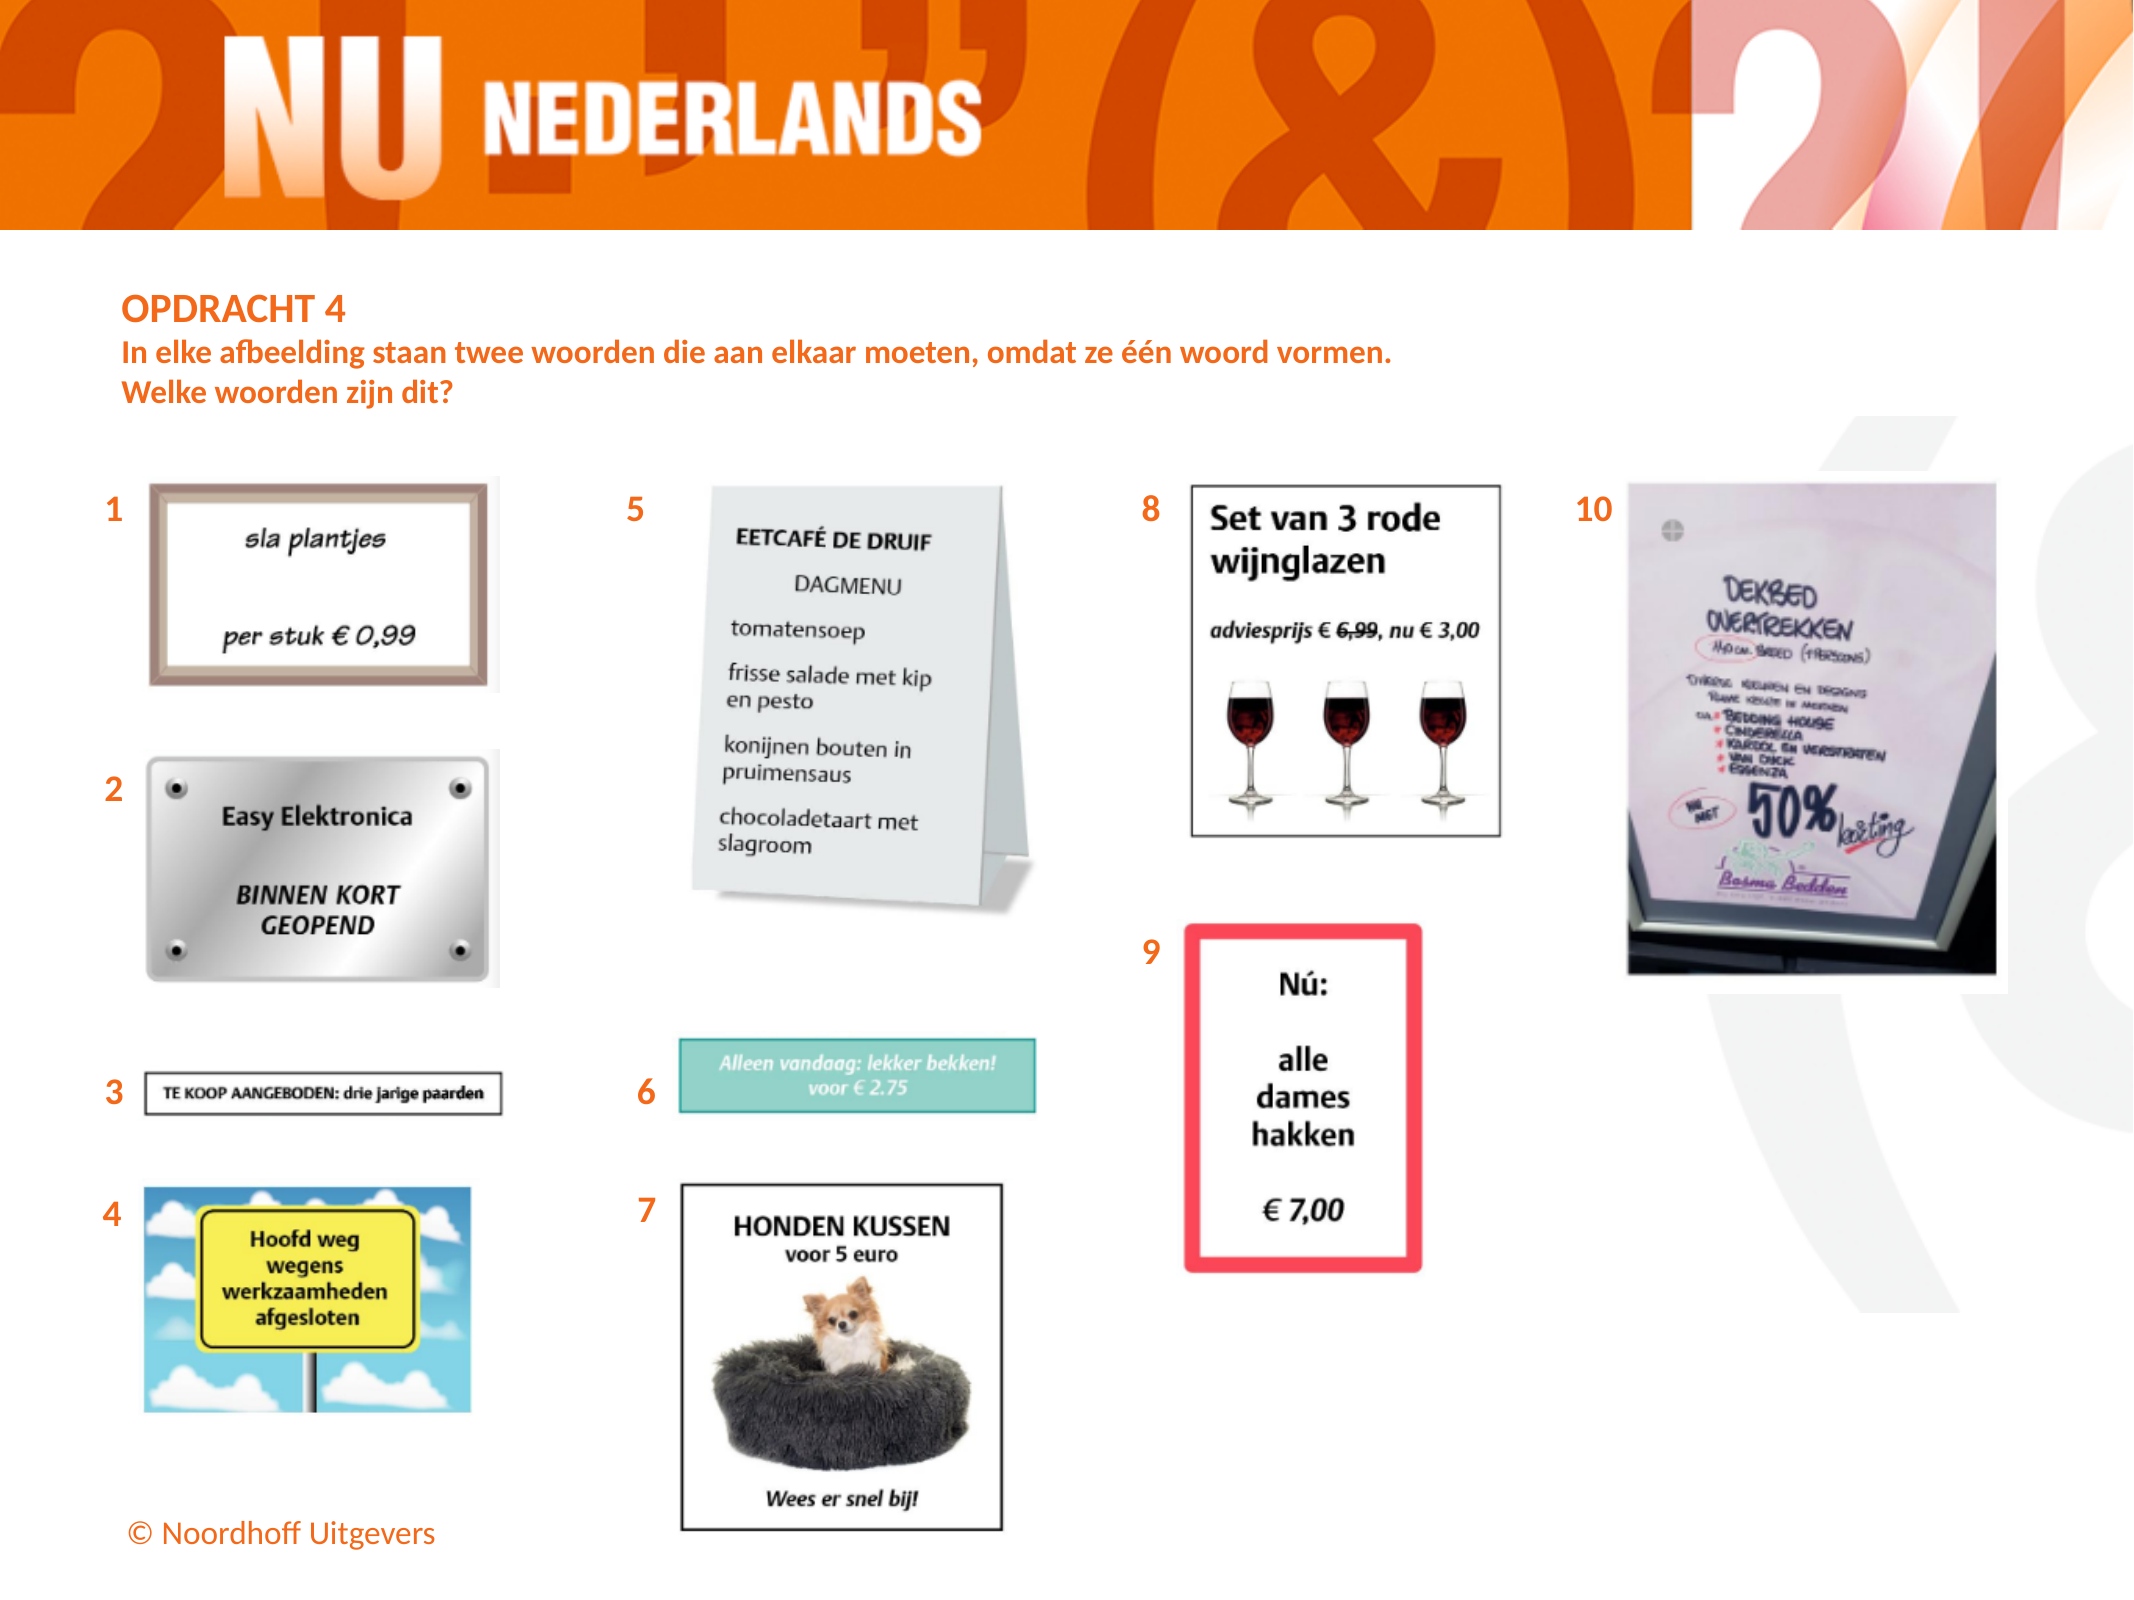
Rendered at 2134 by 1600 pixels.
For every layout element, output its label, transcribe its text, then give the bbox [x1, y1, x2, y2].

text_box 9 [1126, 919, 1171, 980]
picture [1617, 416, 2134, 1313]
picture [1175, 919, 1431, 1278]
text_box 3 [89, 1059, 139, 1120]
text_box 5 [611, 476, 655, 537]
picture [0, 0, 2134, 230]
text_box 7 [622, 1178, 667, 1238]
picture [138, 1177, 480, 1416]
picture [138, 1065, 516, 1121]
text_box 2 [89, 756, 133, 816]
text_box 1 [89, 476, 117, 537]
text_box 6 [622, 1059, 667, 1120]
text_box 10 [1559, 476, 1613, 537]
text_box 4 [87, 1181, 133, 1241]
picture [138, 749, 500, 988]
text_box 8 [1126, 476, 1171, 537]
list OPDRACHT 4 In elke afbeelding staan twee woorden die aan elkaar moeten, omdat ze één woord vormen. Welke woorden zijn dit? [121, 279, 1424, 412]
picture [1175, 473, 1513, 847]
picture [671, 1177, 1014, 1537]
picture [660, 464, 1049, 920]
picture [121, 476, 500, 693]
picture [671, 1030, 1049, 1121]
